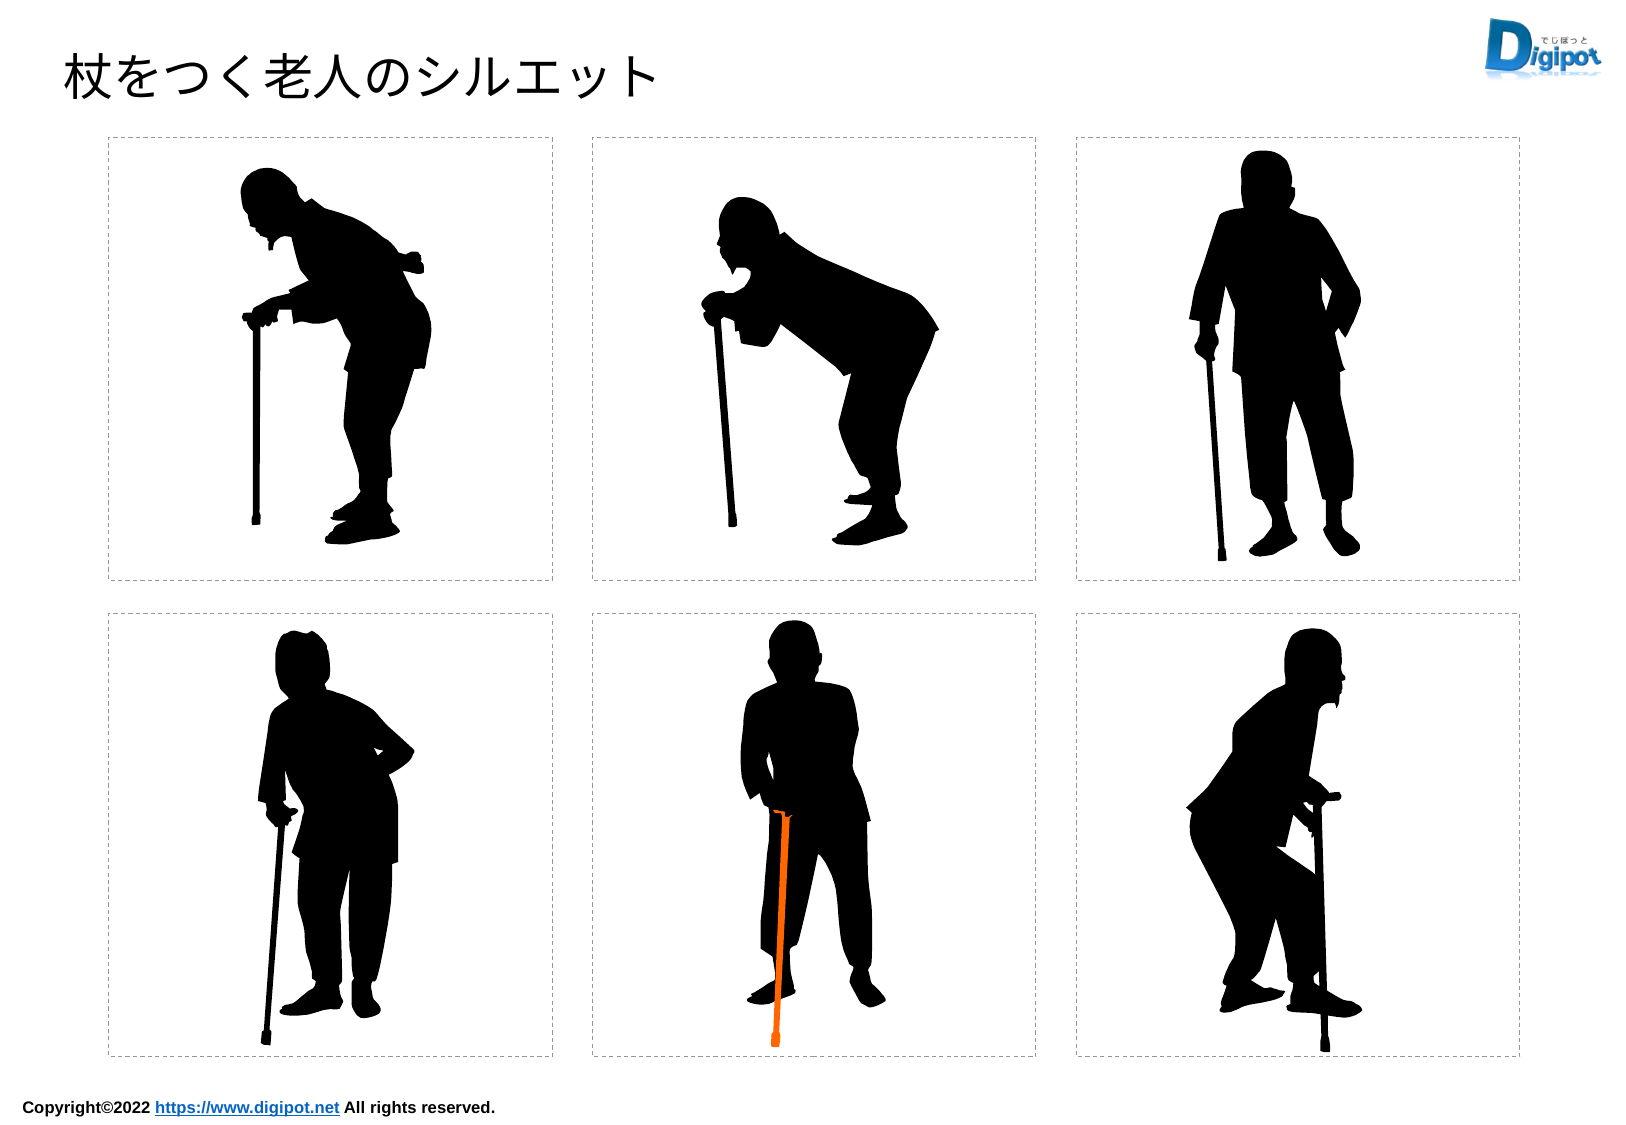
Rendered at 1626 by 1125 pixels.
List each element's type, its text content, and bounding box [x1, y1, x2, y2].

text_box [240, 167, 432, 545]
text_box [257, 630, 415, 1046]
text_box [740, 620, 886, 1048]
text_box [701, 197, 940, 546]
text_box 杖をつく老人のシルエット [48, 38, 679, 113]
text_box [1186, 628, 1363, 1053]
text_box [1188, 150, 1361, 562]
picture [1485, 18, 1602, 82]
